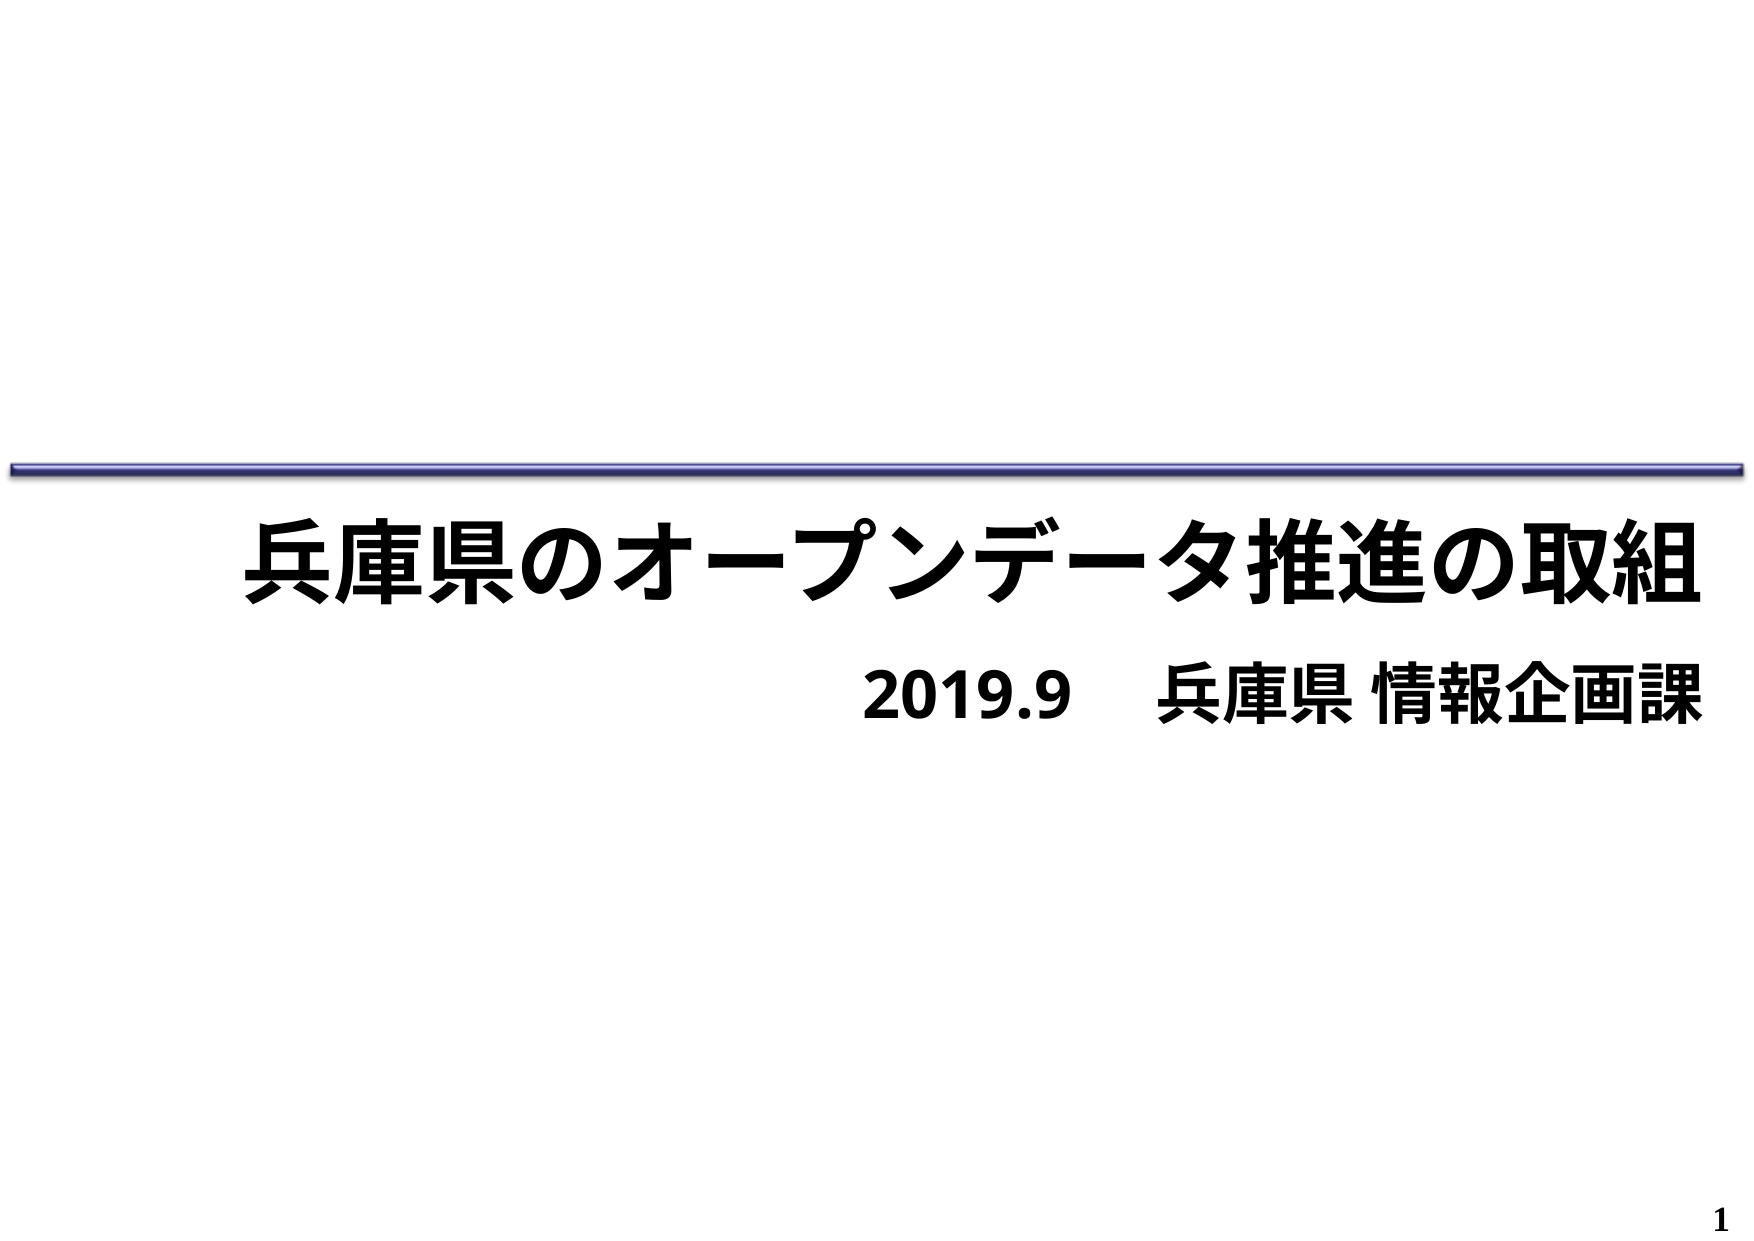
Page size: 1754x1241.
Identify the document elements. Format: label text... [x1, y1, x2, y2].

text_box 兵庫県のオープンデータ推進の取組 2019.9 兵庫県 情報企画課 [50, 504, 1705, 732]
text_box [0, 457, 1754, 491]
slide_number 1 [1344, 1196, 1754, 1239]
